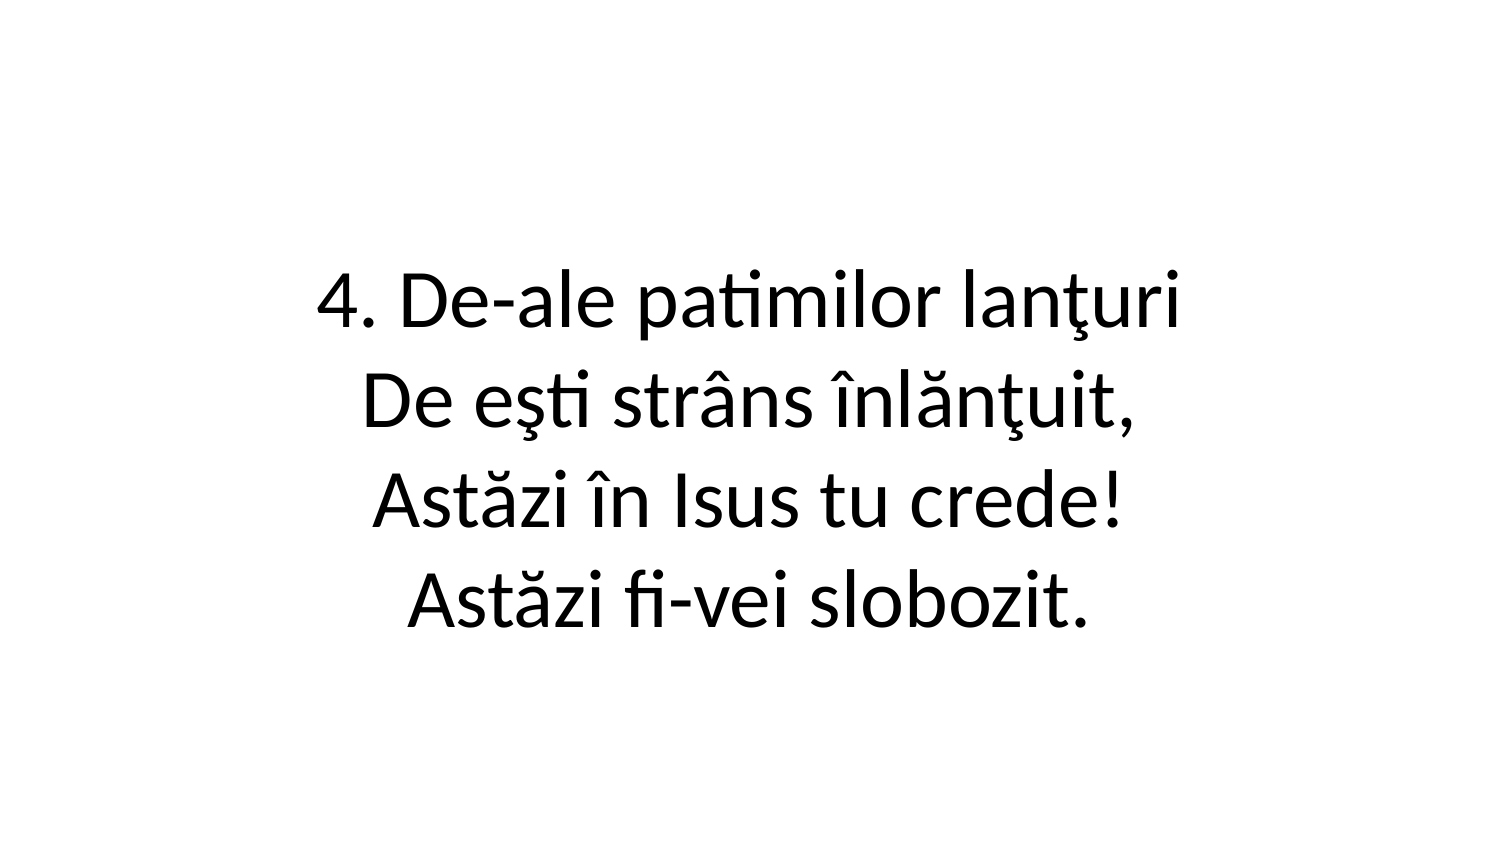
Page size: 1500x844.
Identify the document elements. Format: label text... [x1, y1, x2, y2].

text_box 4. De-ale patimilor lanţuri De eşti strâns înlănţuit, Astăzi în Isus tu crede! Astăzi fi-vei slobozit. [301, 192, 1199, 652]
